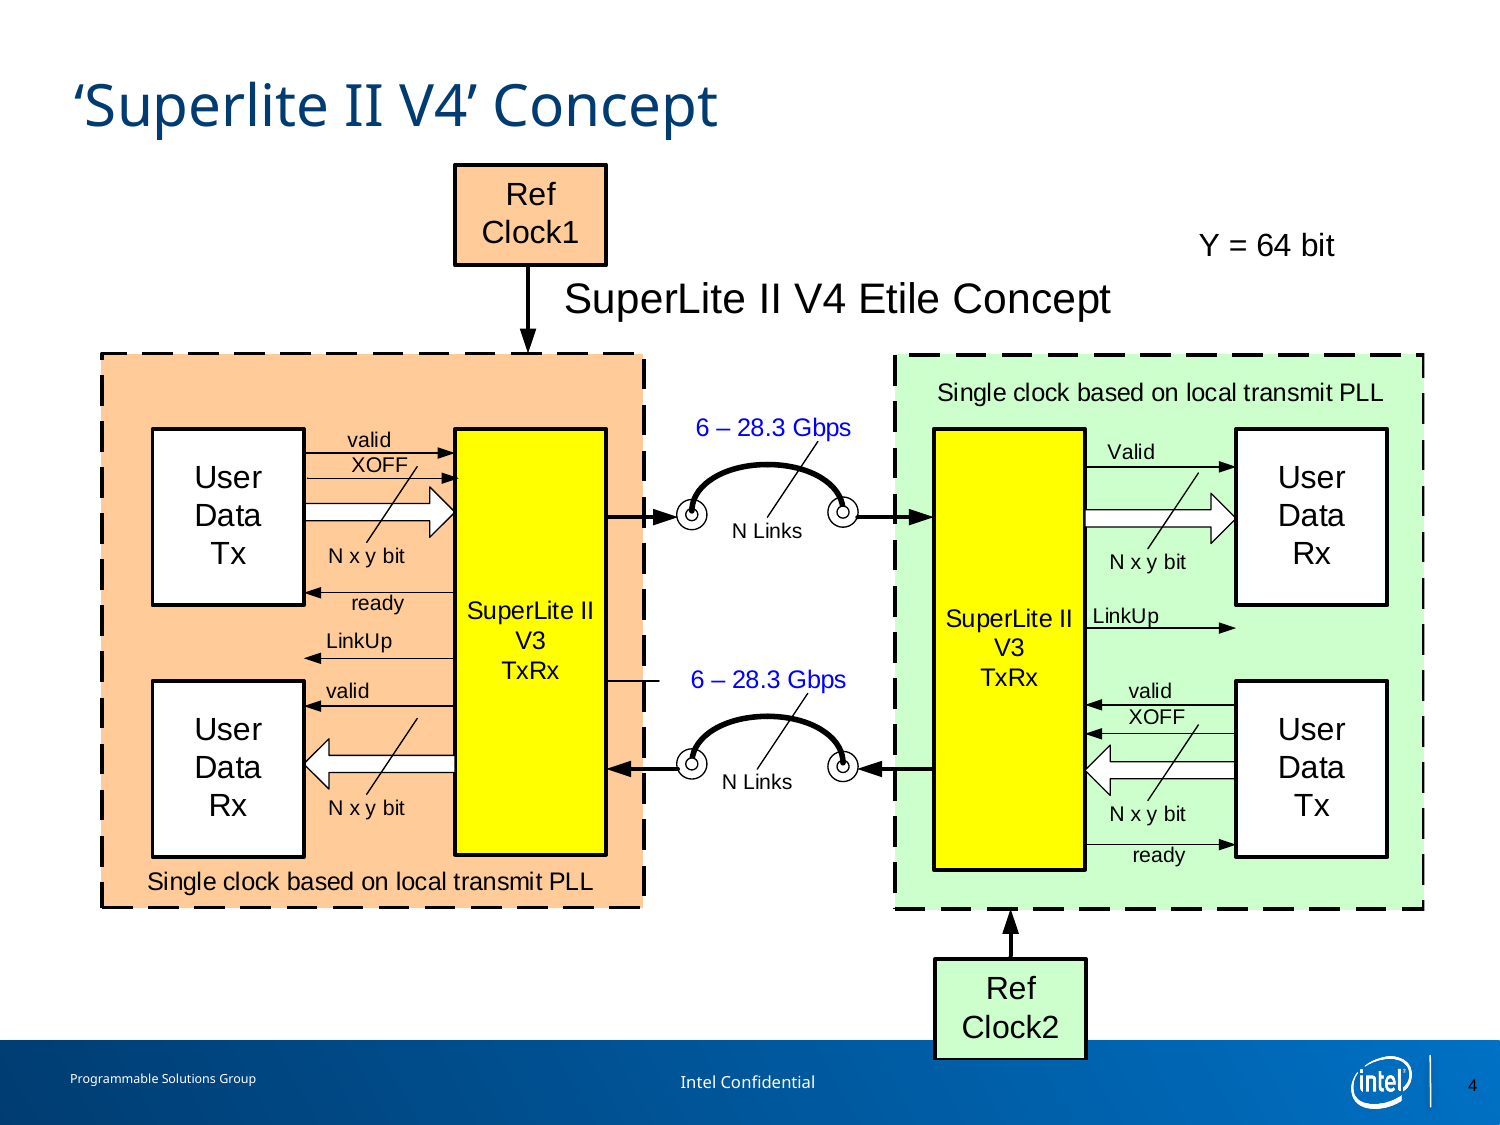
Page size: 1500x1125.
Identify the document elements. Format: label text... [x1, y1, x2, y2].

picture [99, 162, 1425, 1060]
title ‘Superlite II V4’ Concept [74, 67, 1425, 258]
slide_number 4 [1127, 1055, 1478, 1116]
